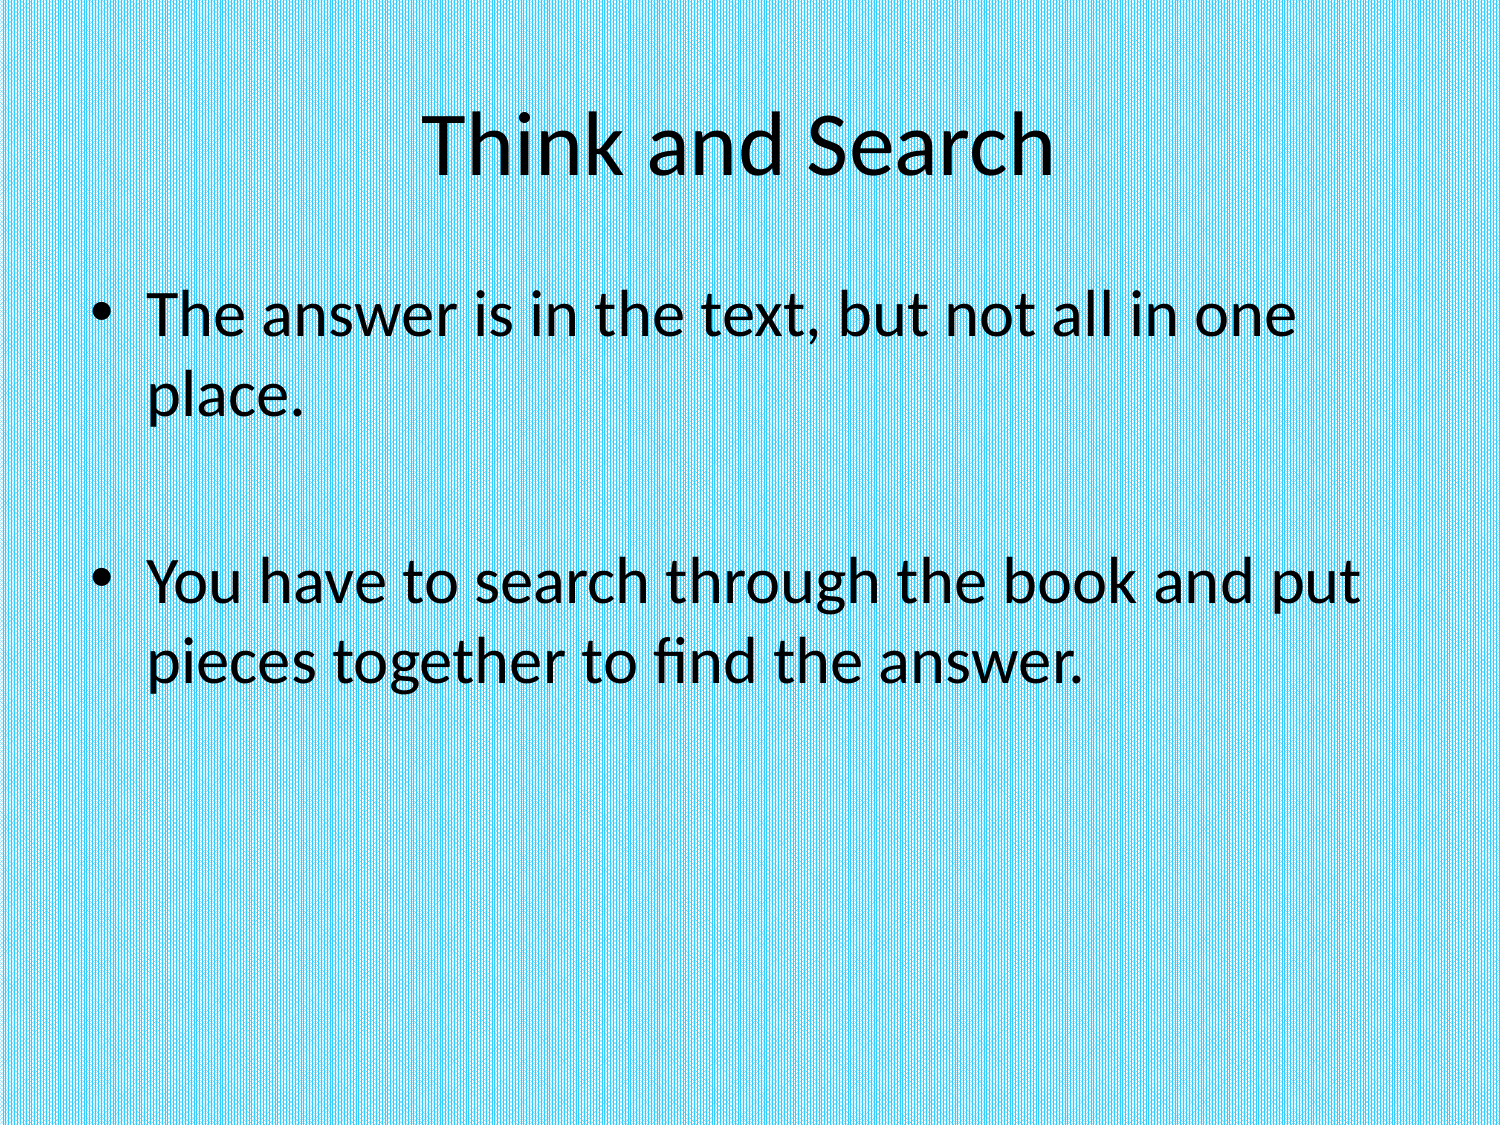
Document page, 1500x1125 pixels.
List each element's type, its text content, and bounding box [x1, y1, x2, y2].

title Think and Search [75, 45, 1425, 233]
list The answer is in the text, but not all in one place. You have to search through the book and put pieces together to find the answer. [75, 262, 1425, 1005]
